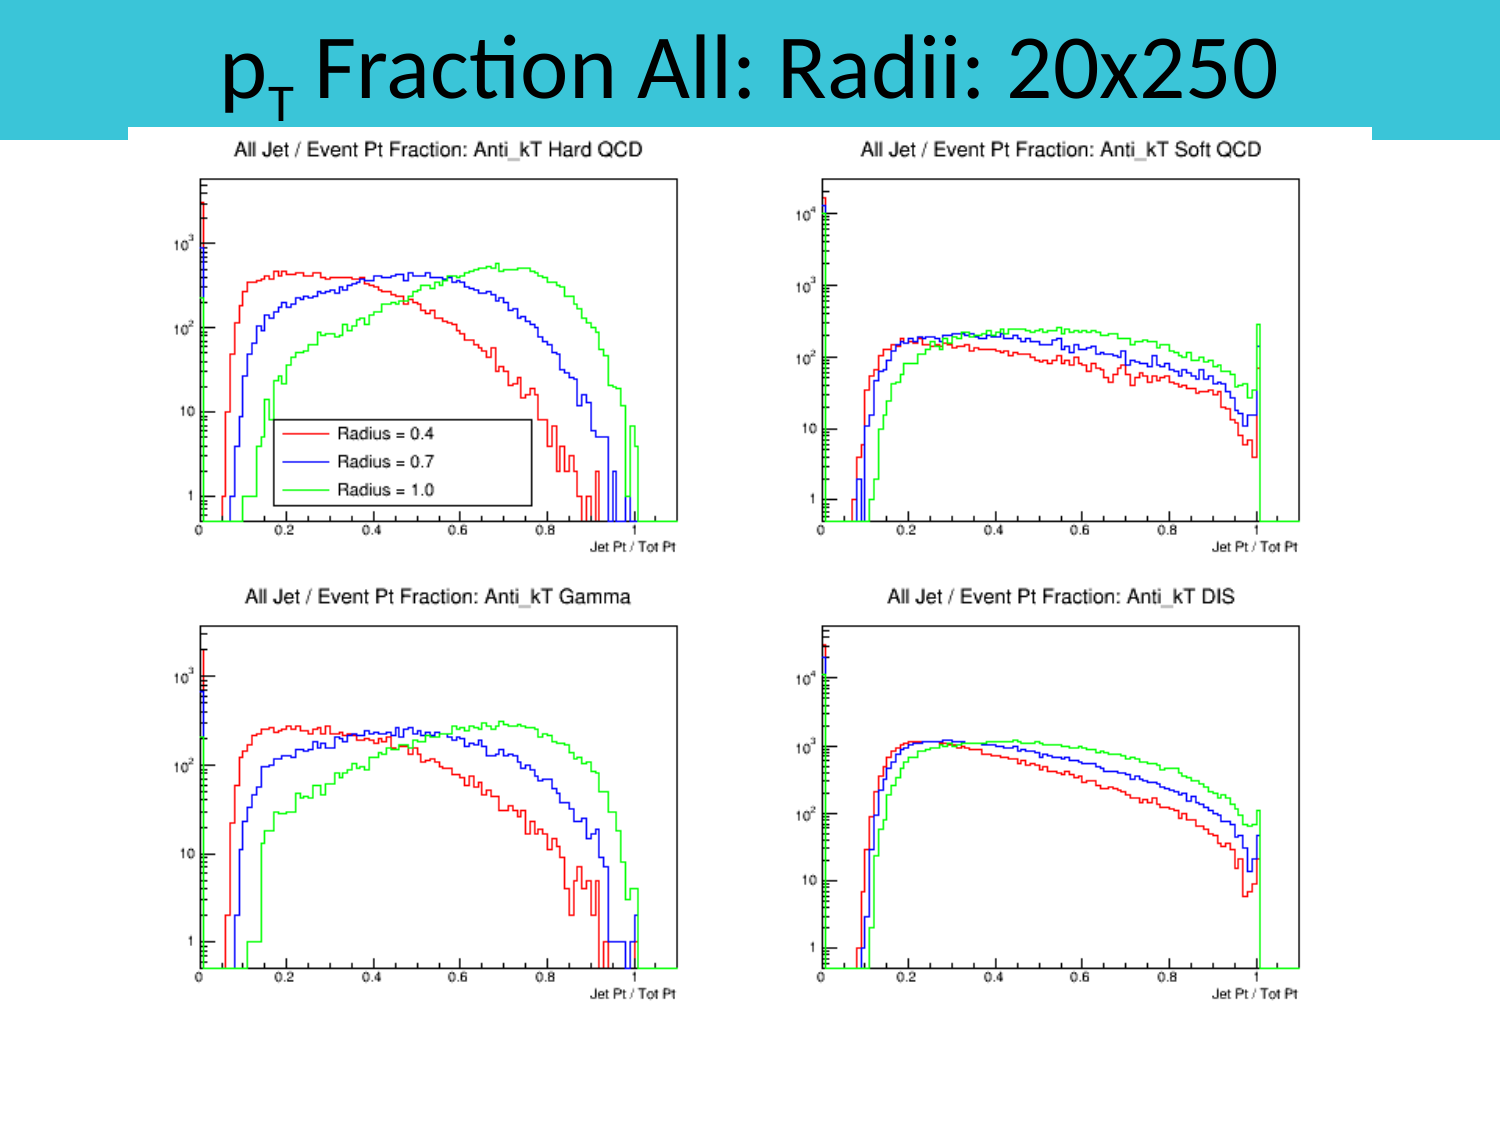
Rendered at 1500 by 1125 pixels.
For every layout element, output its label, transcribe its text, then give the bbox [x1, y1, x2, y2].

text_box pT Fraction All: Radii: 20x250 [0, 0, 1500, 140]
picture [128, 127, 1372, 1021]
